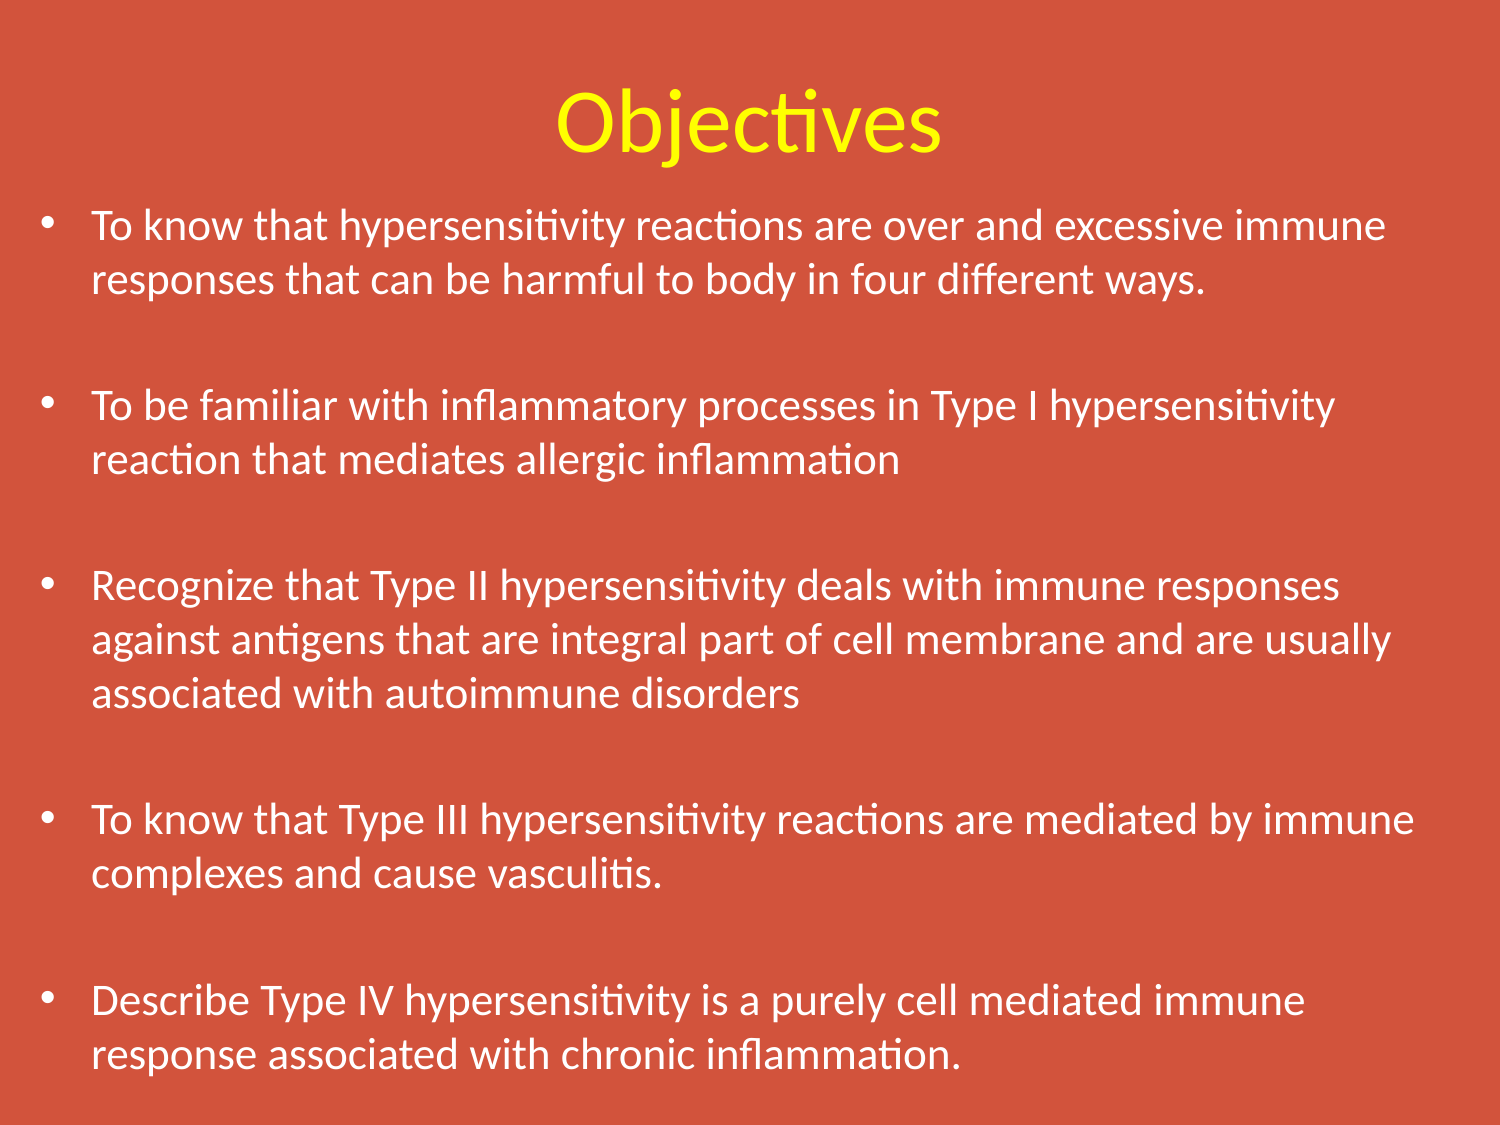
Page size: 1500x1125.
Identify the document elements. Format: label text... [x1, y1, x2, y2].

list To know that hypersensitivity reactions are over and excessive immune responses that can be harmful to body in four different ways. To be familiar with inflammatory processes in Type I hypersensitivity reaction that mediates allergic inflammation Recognize that Type II hypersensitivity deals with immune responses against antigens that are integral part of cell membrane and are usually associated with autoimmune disorders To know that Type III hypersensitivity reactions are mediated by immune complexes and cause vasculitis. Describe Type IV hypersensitivity is a purely cell mediated immune response associated with chronic inflammation. [24, 187, 1450, 1088]
title Objectives [75, 45, 1425, 187]
